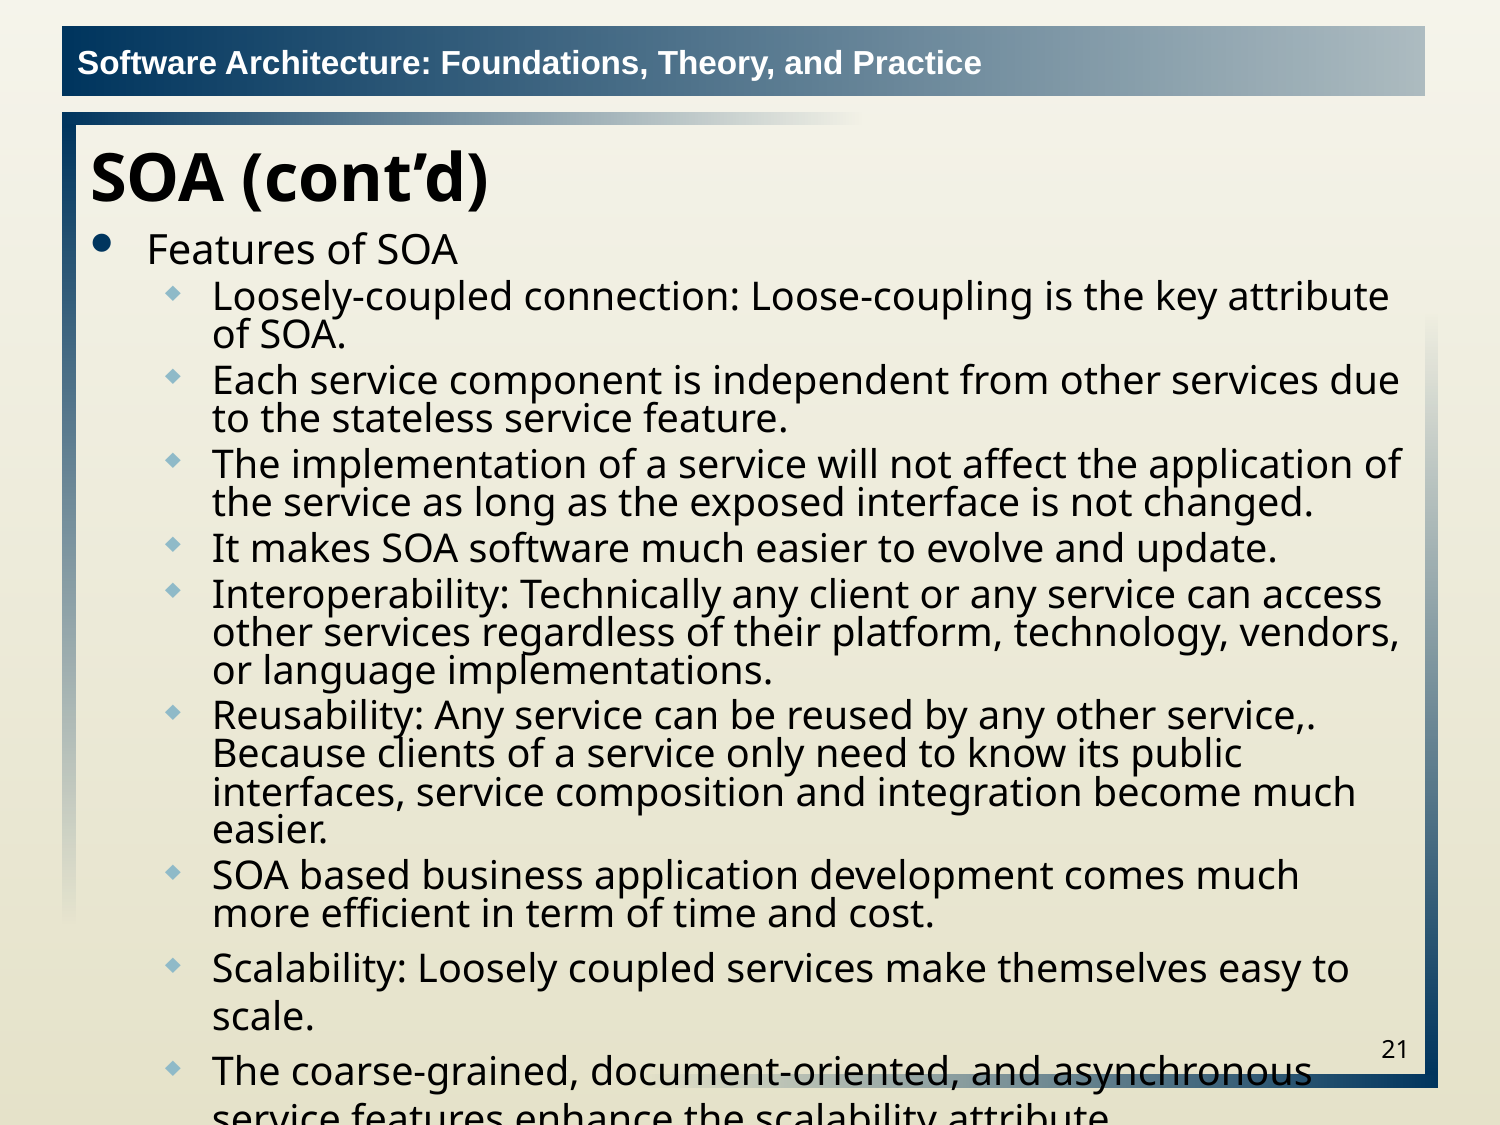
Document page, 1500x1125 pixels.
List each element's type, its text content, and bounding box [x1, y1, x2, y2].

list Features of SOA Loosely-coupled connection: Loose-coupling is the key attribute of SOA. Each service component is independent from other services due to the stateless service feature. The implementation of a service will not affect the application of the service as long as the exposed interface is not changed. It makes SOA software much easier to evolve and update. Interoperability: Technically any client or any service can access other services regardless of their platform, technology, vendors, or language implementations. Reusability: Any service can be reused by any other service,. Because clients of a service only need to know its public interfaces, service composition and integration become much easier. SOA based business application development comes much more efficient in term of time and cost. Scalability: Loosely coupled services make themselves easy to scale. The coarse-grained, document-oriented, and asynchronous service features enhance the scalability attribute. [75, 225, 1425, 968]
title SOA (cont’d) [75, 125, 1425, 225]
slide_number 21 [1074, 999, 1426, 1076]
